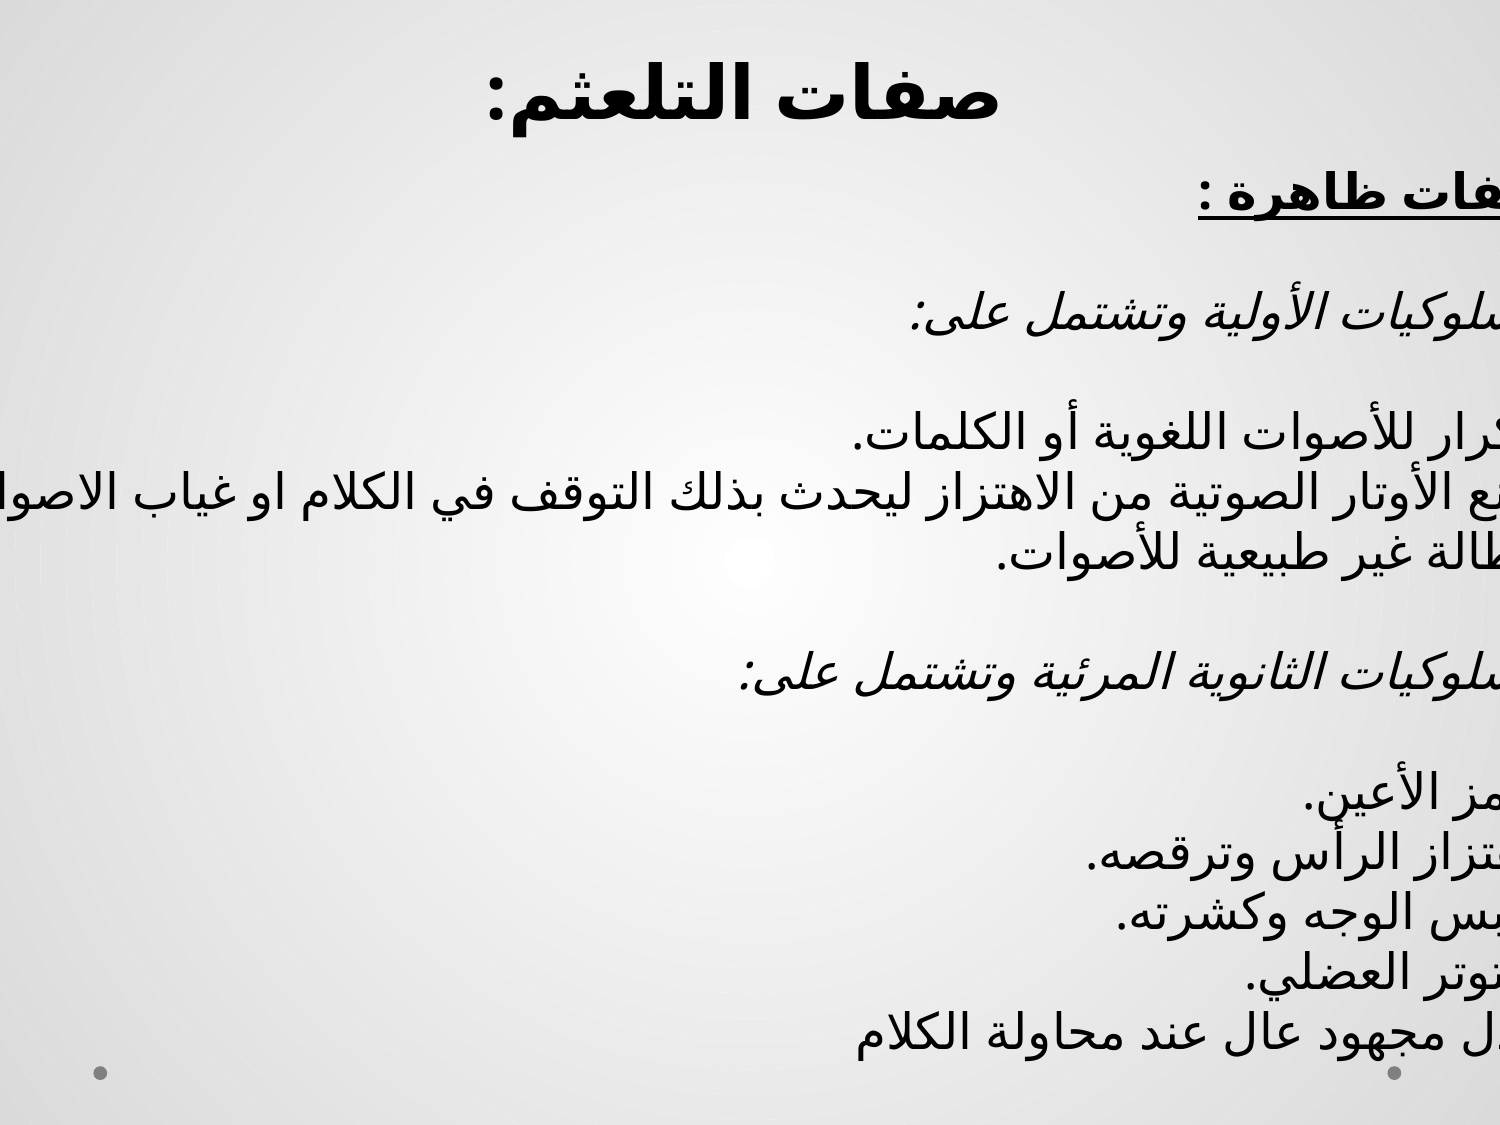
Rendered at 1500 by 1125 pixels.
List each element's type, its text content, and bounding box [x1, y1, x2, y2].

text_box صفات التلعثم: صفات ظاهرة : السلوكيات الأولية وتشتمل على: تكرار للأصوات اللغوية أو الكلمات. منع الأوتار الصوتية من الاهتزاز ليحدث بذلك التوقف في الكلام او غياب الاصوات. اطالة غير طبيعية للأصوات. السلوكيات الثانوية المرئية وتشتمل على: غمز الأعين. اهتزاز الرأس وترقصه. عبس الوجه وكشرته. التوتر العضلي. بذل مجهود عال عند محاولة الكلام [0, 37, 1500, 1068]
